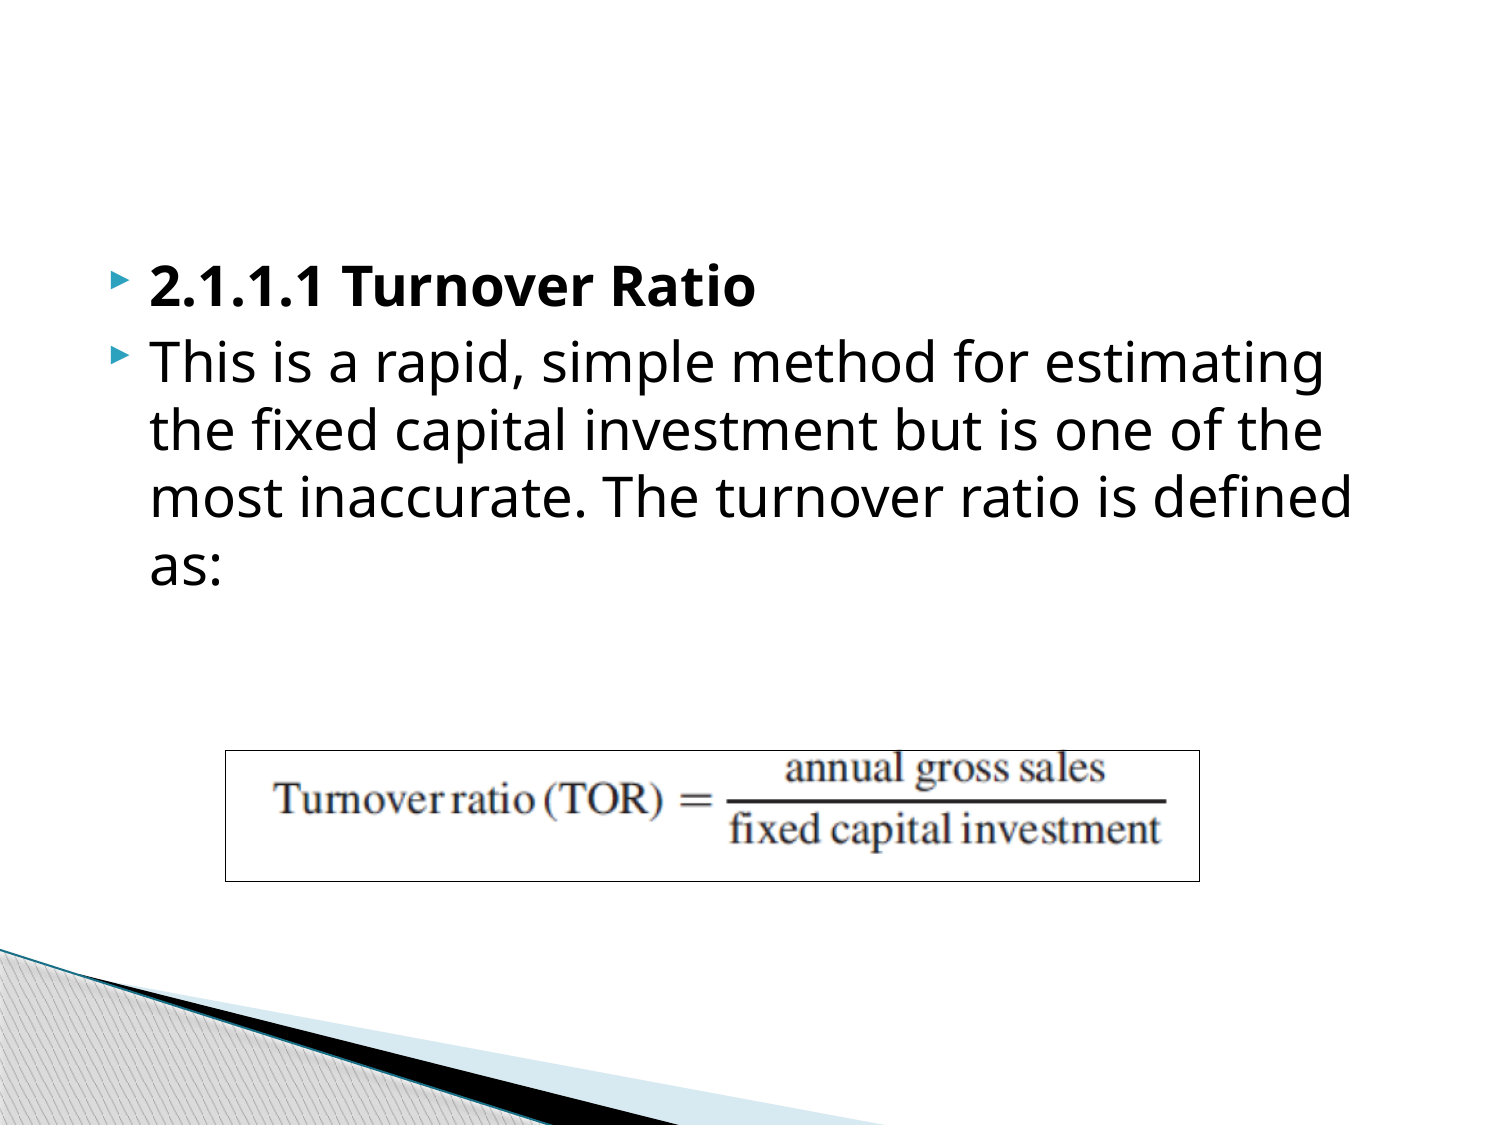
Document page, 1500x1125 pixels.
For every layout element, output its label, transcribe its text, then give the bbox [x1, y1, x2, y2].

picture [224, 749, 1201, 882]
list 2.1.1.1 Turnover Ratio This is a rapid, simple method for estimating the fixed capital investment but is one of the most inaccurate. The turnover ratio is defined as: [75, 243, 1425, 986]
